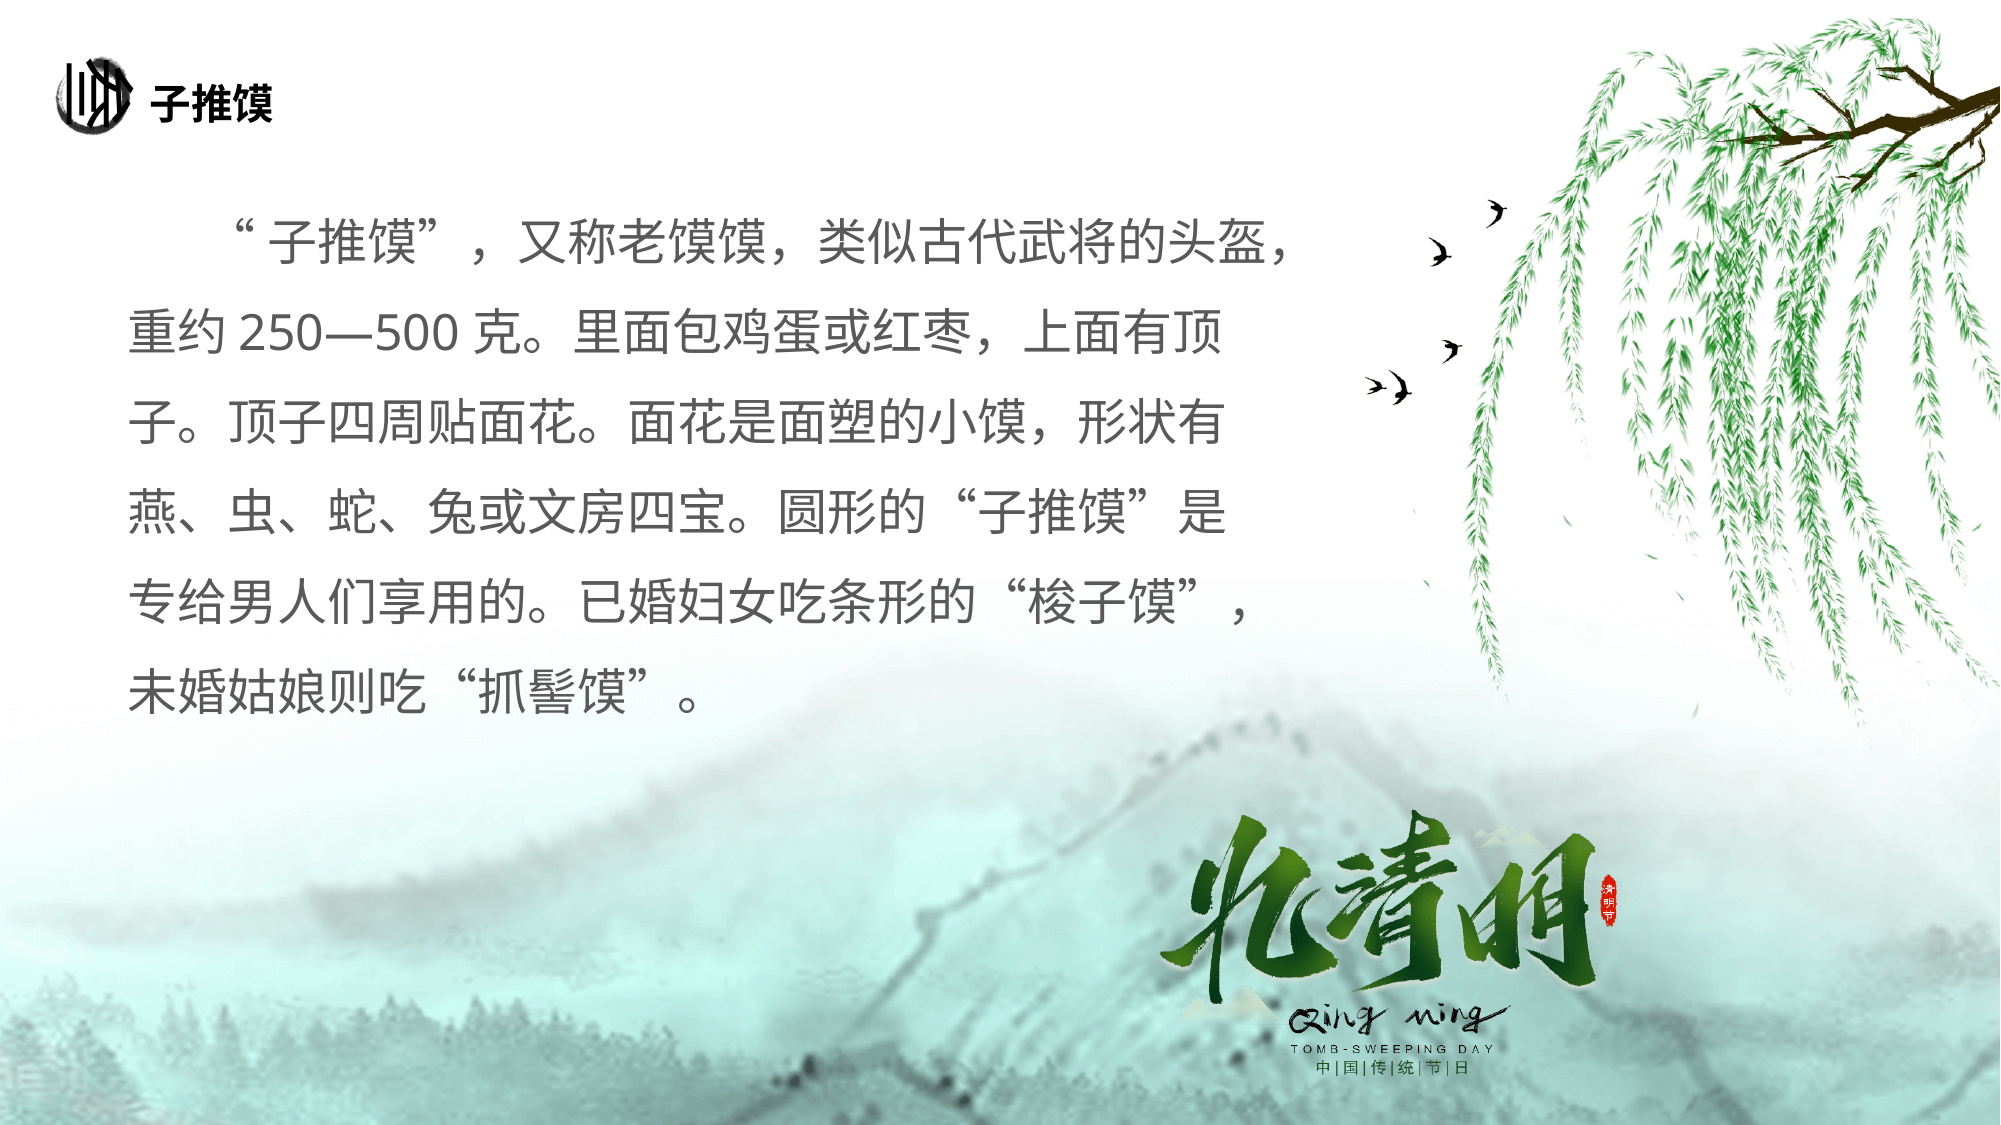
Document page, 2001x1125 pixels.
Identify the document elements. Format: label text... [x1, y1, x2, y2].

text_box 子推馍 [179, 70, 290, 136]
picture [0, 0, 2000, 1125]
